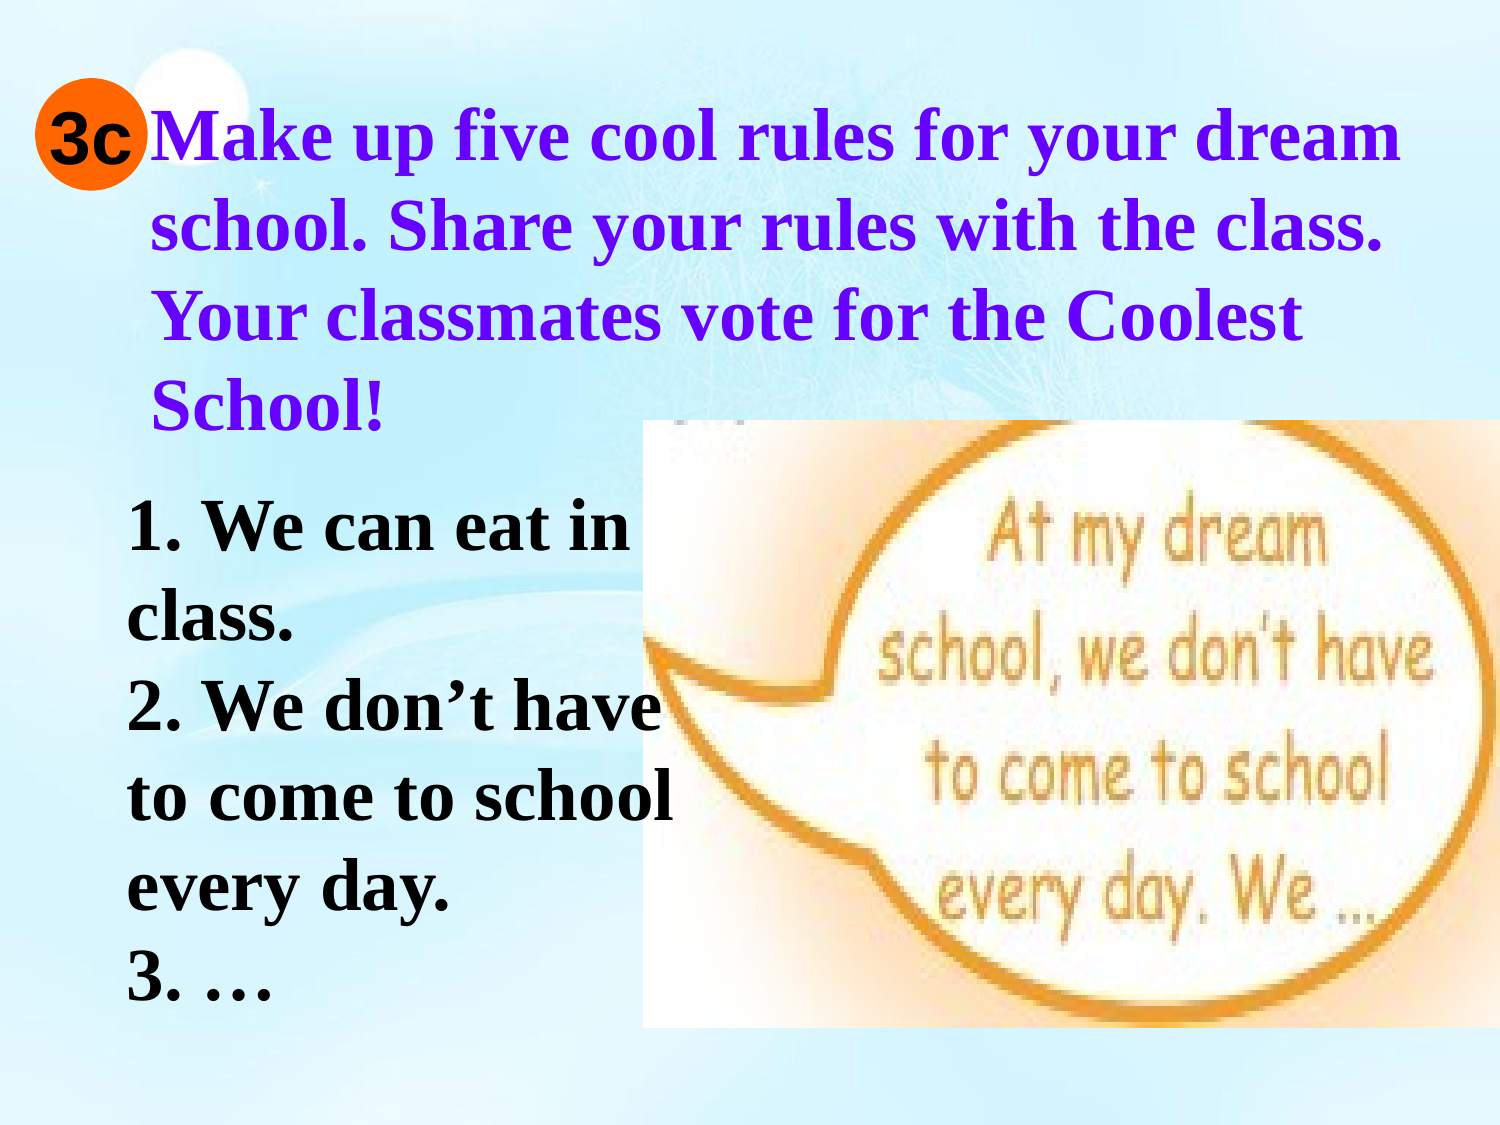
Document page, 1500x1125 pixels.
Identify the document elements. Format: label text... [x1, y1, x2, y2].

text_box Make up five cool rules for your dream school. Share your rules with the class. Your classmates vote for the Coolest School! [135, 78, 1430, 453]
text_box 3c [35, 78, 148, 191]
picture [0, 0, 1500, 1125]
text_box 1. We can eat in class. 2. We don’t have to come to school every day. 3. … [112, 467, 638, 1023]
